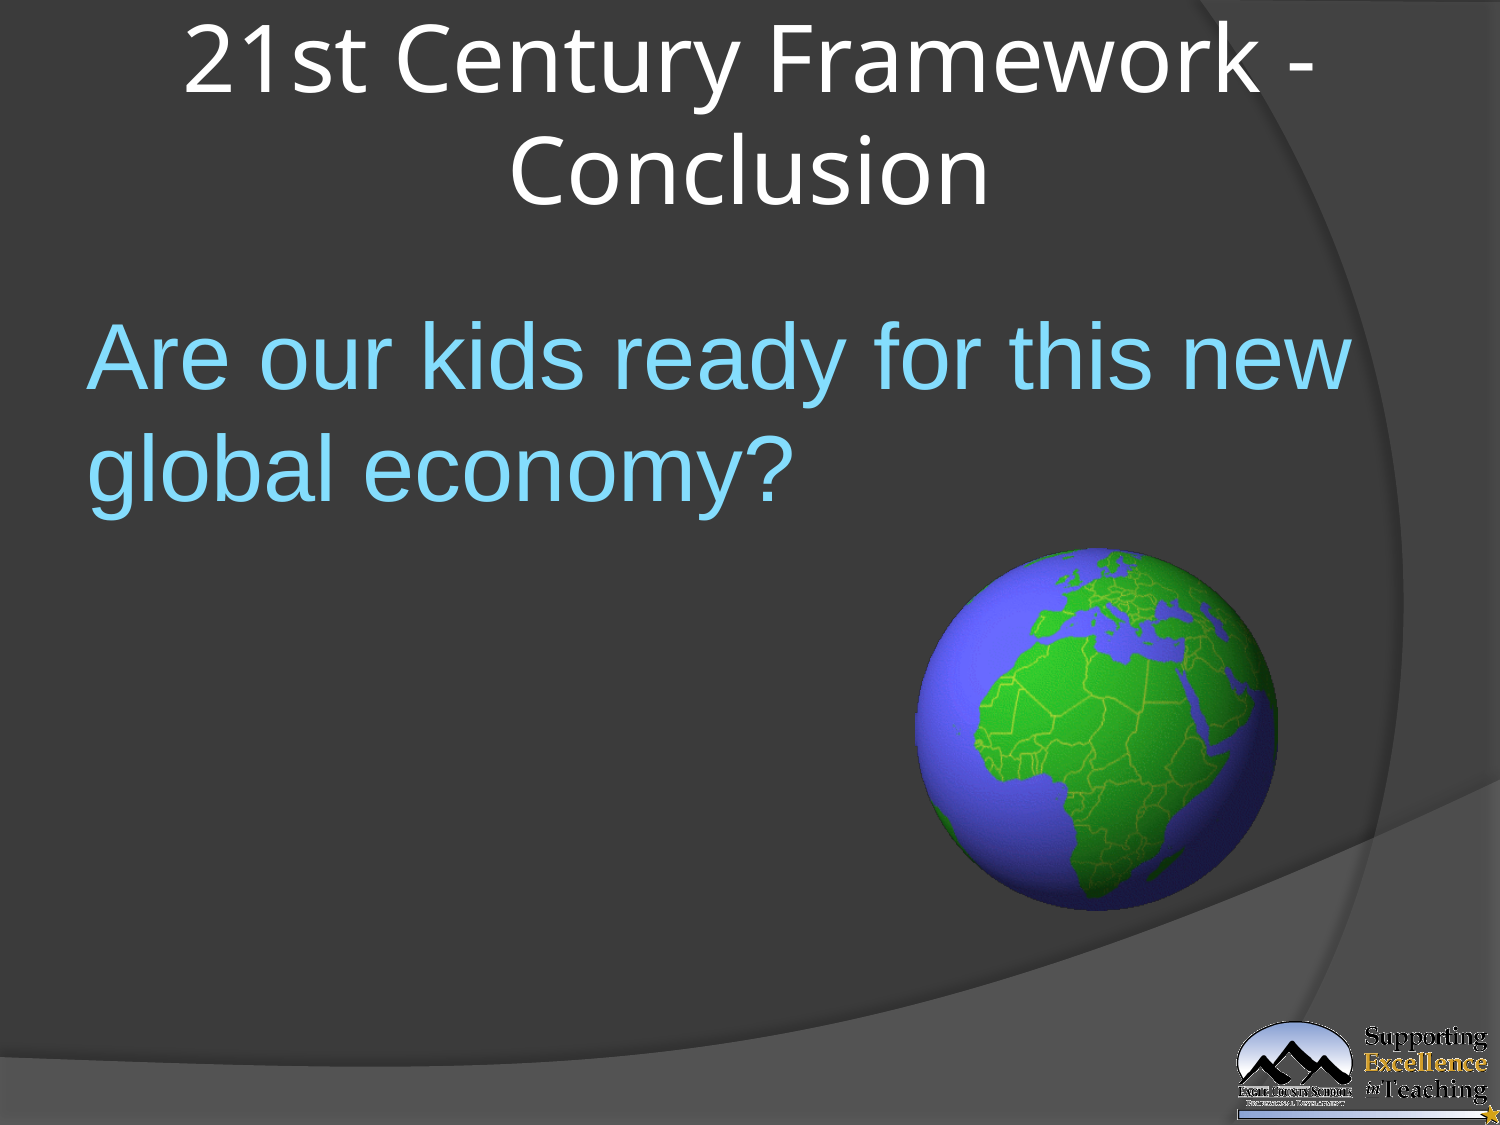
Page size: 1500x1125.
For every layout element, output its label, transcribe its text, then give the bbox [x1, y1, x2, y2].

picture [1236, 1020, 1500, 1125]
title 21st Century Framework - Conclusion [30, 0, 1470, 252]
text_box Are our kids ready for this new global economy? [86, 267, 1470, 549]
picture [915, 548, 1278, 911]
